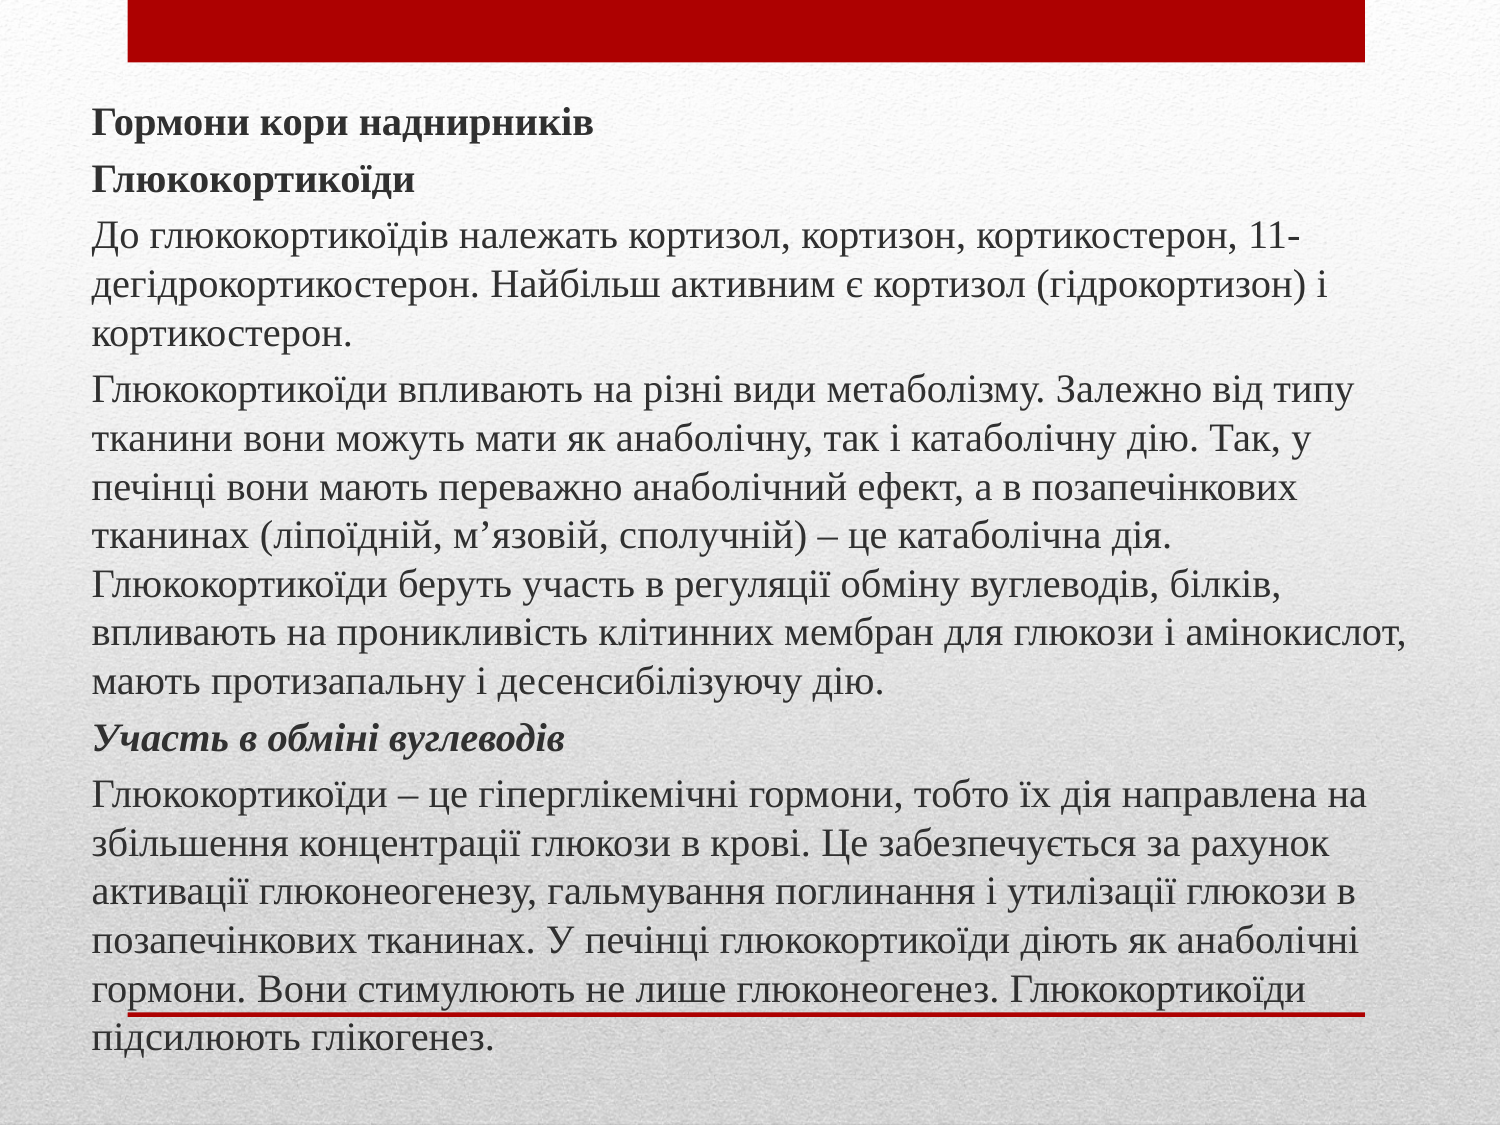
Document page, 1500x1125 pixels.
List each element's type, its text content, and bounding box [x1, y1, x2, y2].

list Гормони кори наднирників Глюкокортикоїди До глюкокортикоїдів належать кортизол, кортизон, кортикостерон, 11-дегідрокортикостерон. Найбільш активним є кортизол (гідрокортизон) і кортикостерон. Глюкокортикоїди впливають на різні види метаболізму. Залежно від типу тканини вони можуть мати як анаболічну, так і катаболічну дію. Так, у печінці вони мають переважно анаболічний ефект, а в позапечінкових тканинах (ліпоїдній, м’язовій, сполучній) – це катаболічна дія. Глюкокортикоїди беруть участь в регуляції обміну вуглеводів, білків, впливають на проникливість клітинних мембран для глюкози і амінокислот, мають протизапальну і десенсибілізуючу дію. Участь в обміні вуглеводів Глюкокортикоїди – це гіперглікемічні гормони, тобто їх дія направлена на збільшення концентрації глюкози в крові. Це забезпечується за рахунок активації глюконеогенезу, гальмування поглинання і утилізації глюкози в позапечінкових тканинах. У печінці глюкокортикоїди діють як анаболічні гормони. Вони стимулюють не лише глюконеогенез. Глюкокортикоїди підсилюють глікогенез. [76, 30, 1459, 1071]
